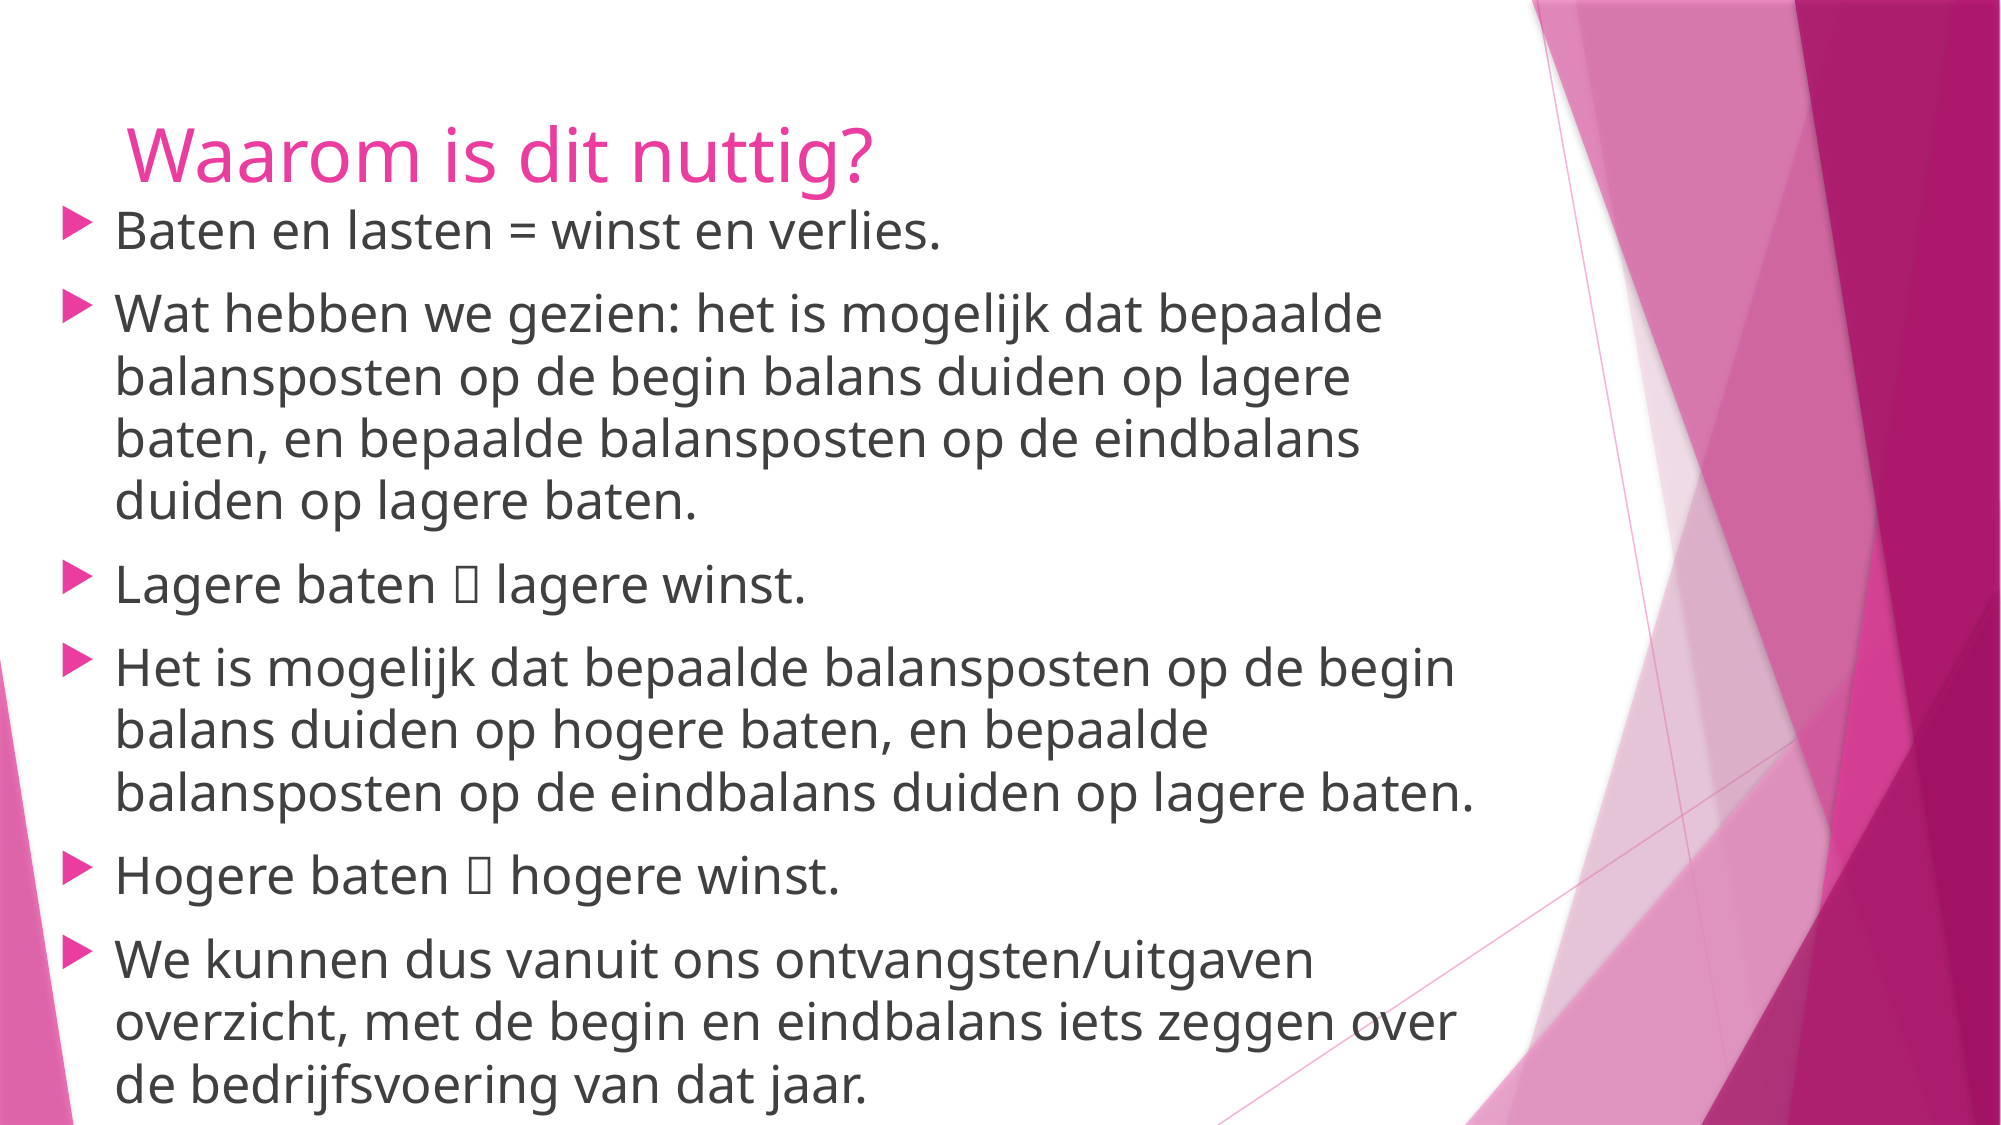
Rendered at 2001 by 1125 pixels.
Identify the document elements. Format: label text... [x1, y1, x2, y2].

title Waarom is dit nuttig? [111, 99, 1522, 189]
list Baten en lasten = winst en verlies. Wat hebben we gezien: het is mogelijk dat bepaalde balansposten op de begin balans duiden op lagere baten, en bepaalde balansposten op de eindbalans duiden op lagere baten. Lagere baten  lagere winst. Het is mogelijk dat bepaalde balansposten op de begin balans duiden op hogere baten, en bepaalde balansposten op de eindbalans duiden op lagere baten. Hogere baten  hogere winst. We kunnen dus vanuit ons ontvangsten/uitgaven overzicht, met de begin en eindbalans iets zeggen over de bedrijfsvoering van dat jaar. [43, 189, 1522, 989]
